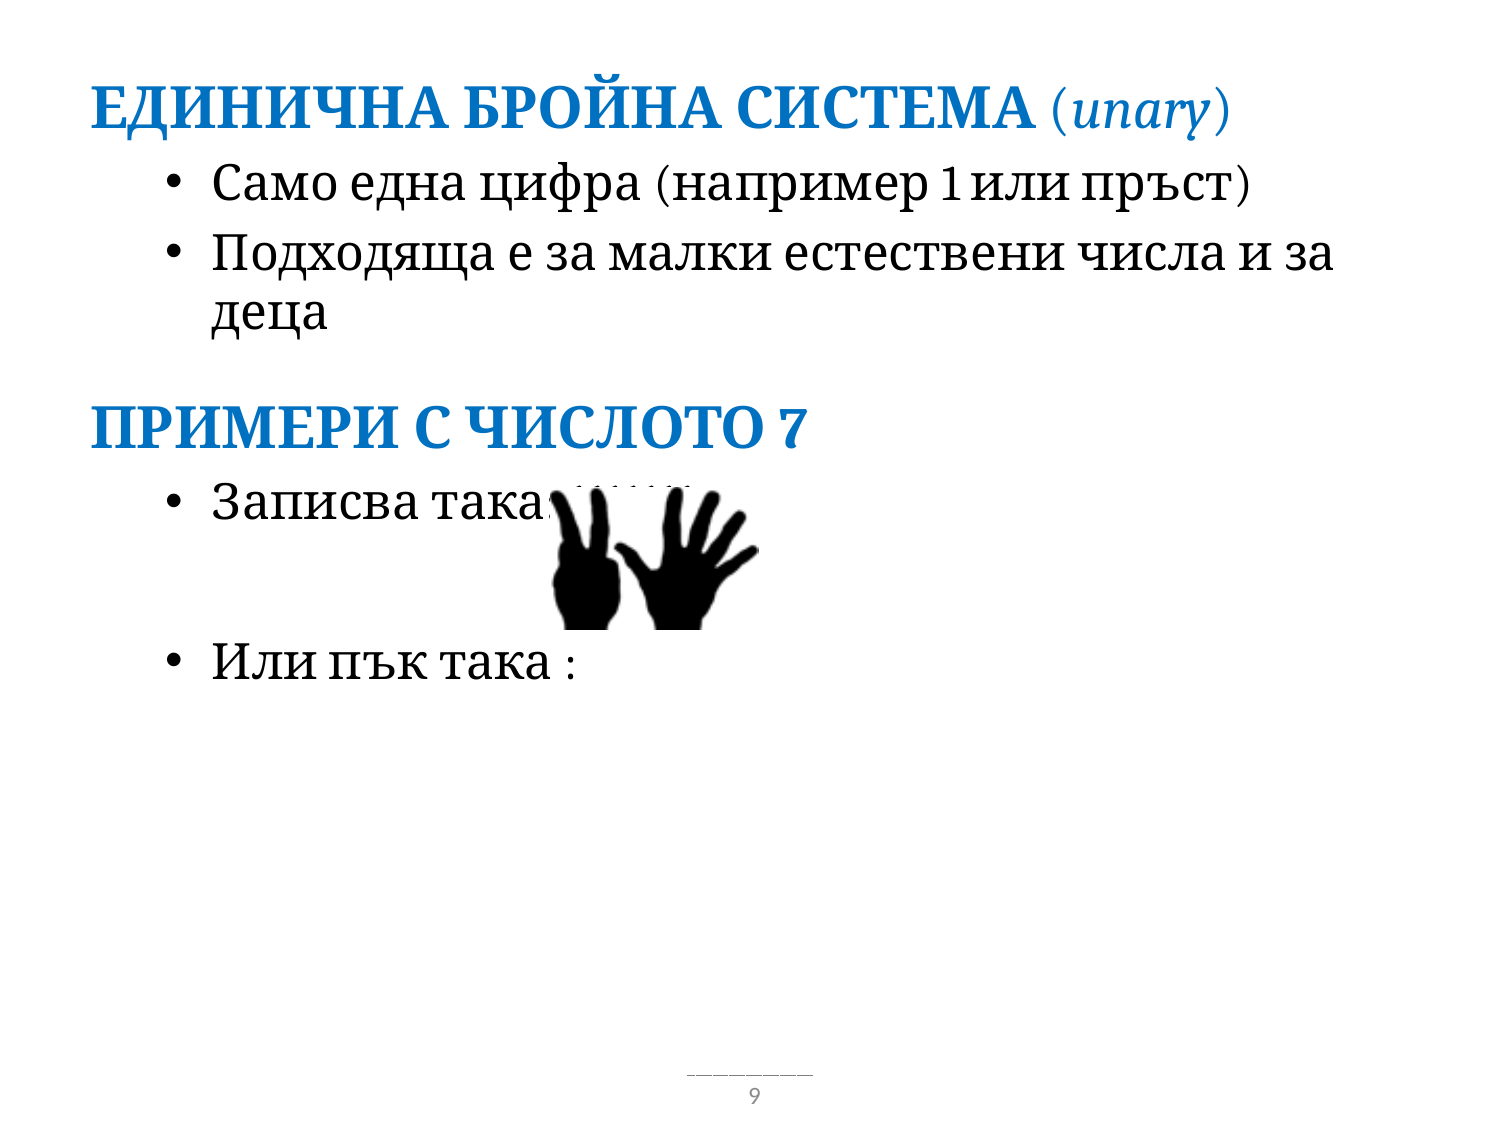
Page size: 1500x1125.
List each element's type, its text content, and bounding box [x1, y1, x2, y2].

slide_number 9 [579, 1065, 930, 1125]
list Единична бройна система (unary) Само една цифра (например 1 или пръст) Подходяща е за малки естествени числа и за деца Примери с числото 7 Записва така: 1111111 Или пък така : [75, 62, 1450, 1063]
picture [549, 487, 759, 630]
